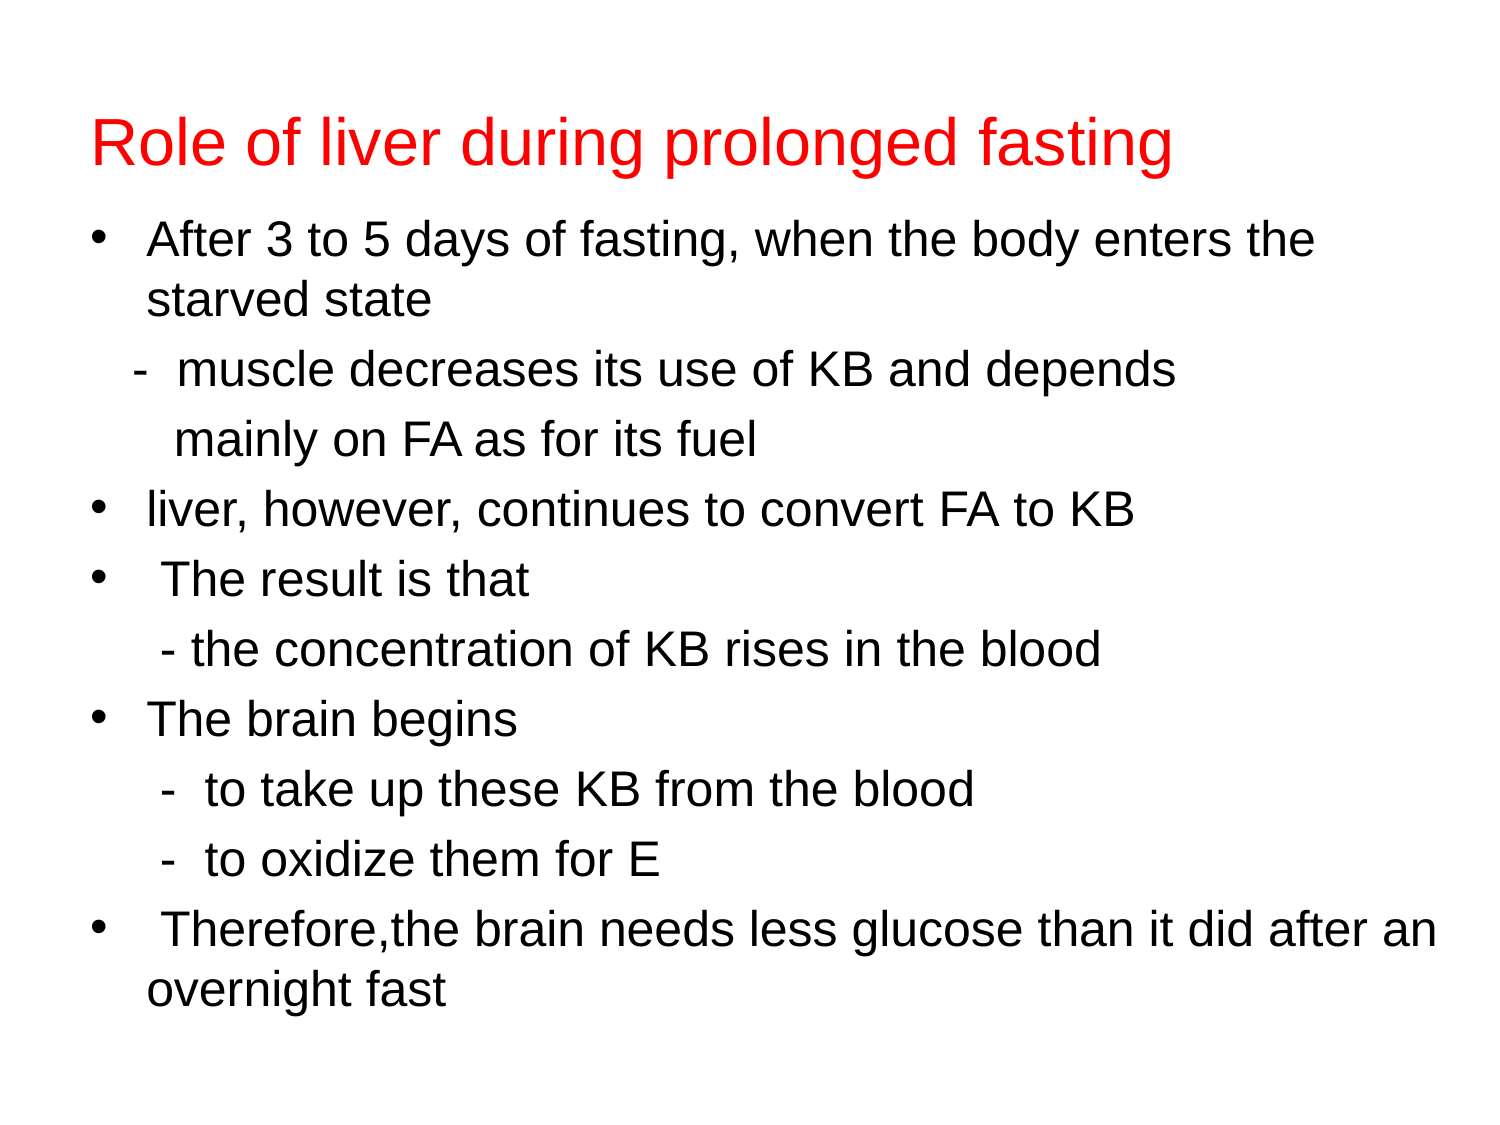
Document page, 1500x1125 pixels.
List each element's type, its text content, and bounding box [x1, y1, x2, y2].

list After 3 to 5 days of fasting, when the body enters the starved state - muscle decreases its use of KB and depends mainly on FA as for its fuel liver, however, continues to convert FA to KB The result is that - the concentration of KB rises in the blood The brain begins - to take up these KB from the blood - to oxidize them for E Therefore,the brain needs less glucose than it did after an overnight fast [75, 199, 1465, 1005]
title Role of liver during prolonged fasting [75, 45, 1425, 199]
